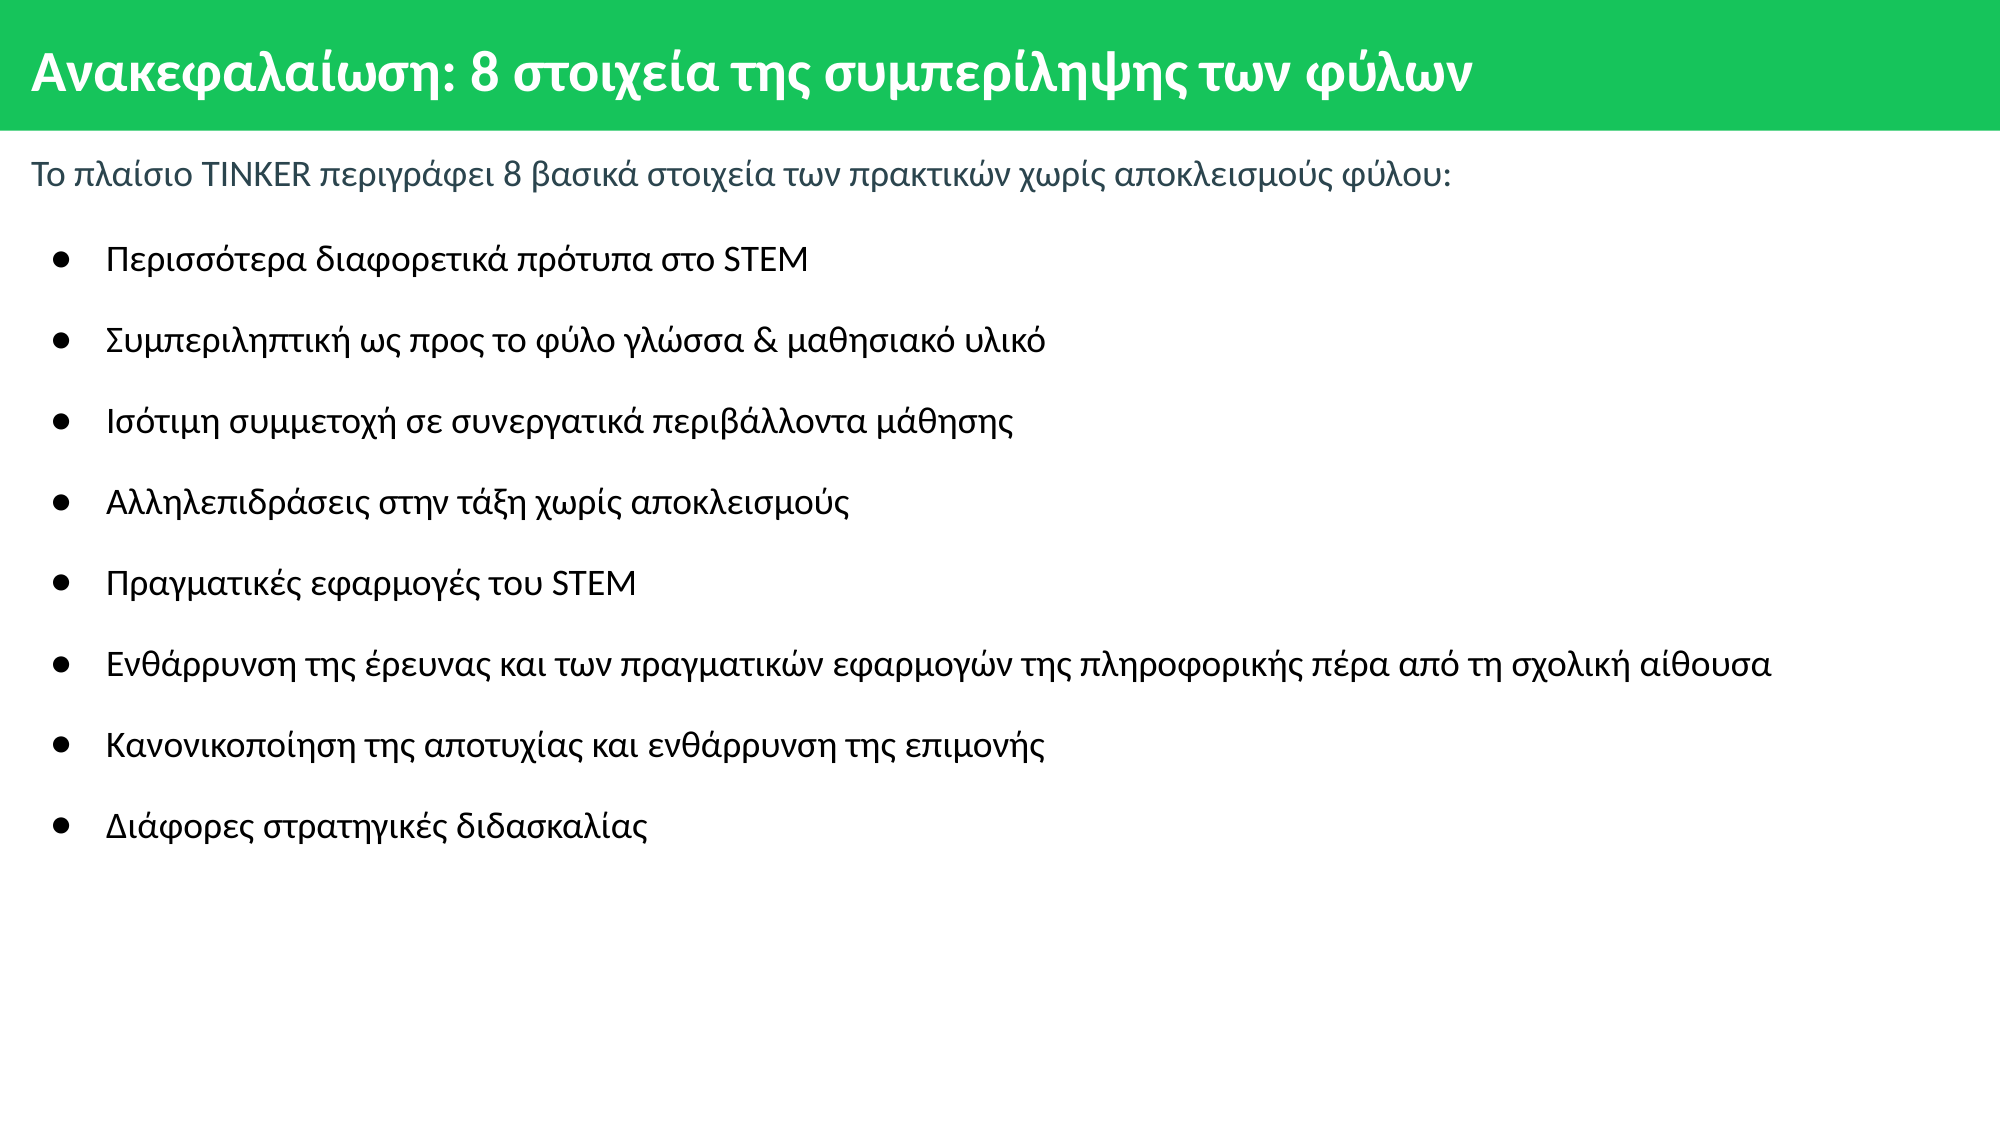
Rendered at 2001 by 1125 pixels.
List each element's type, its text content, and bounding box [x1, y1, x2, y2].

title Ανακεφαλαίωση: 8 στοιχεία της συμπερίληψης των φύλων [16, 13, 1976, 131]
list Το πλαίσιο TINKER περιγράφει 8 βασικά στοιχεία των πρακτικών χωρίς αποκλεισμούς φύλου: Περισσότερα διαφορετικά πρότυπα στο STEM Συμπεριληπτική ως προς το φύλο γλώσσα & μαθησιακό υλικό Ισότιμη συμμετοχή σε συνεργατικά περιβάλλοντα μάθησης Αλληλεπιδράσεις στην τάξη χωρίς αποκλεισμούς Πραγματικές εφαρμογές του STEM Ενθάρρυνση της έρευνας και των πραγματικών εφαρμογών της πληροφορικής πέρα από τη σχολική αίθουσα Κανονικοποίηση της αποτυχίας και ενθάρρυνση της επιμονής Διάφορες στρατηγικές διδασκαλίας [16, 146, 1976, 1112]
